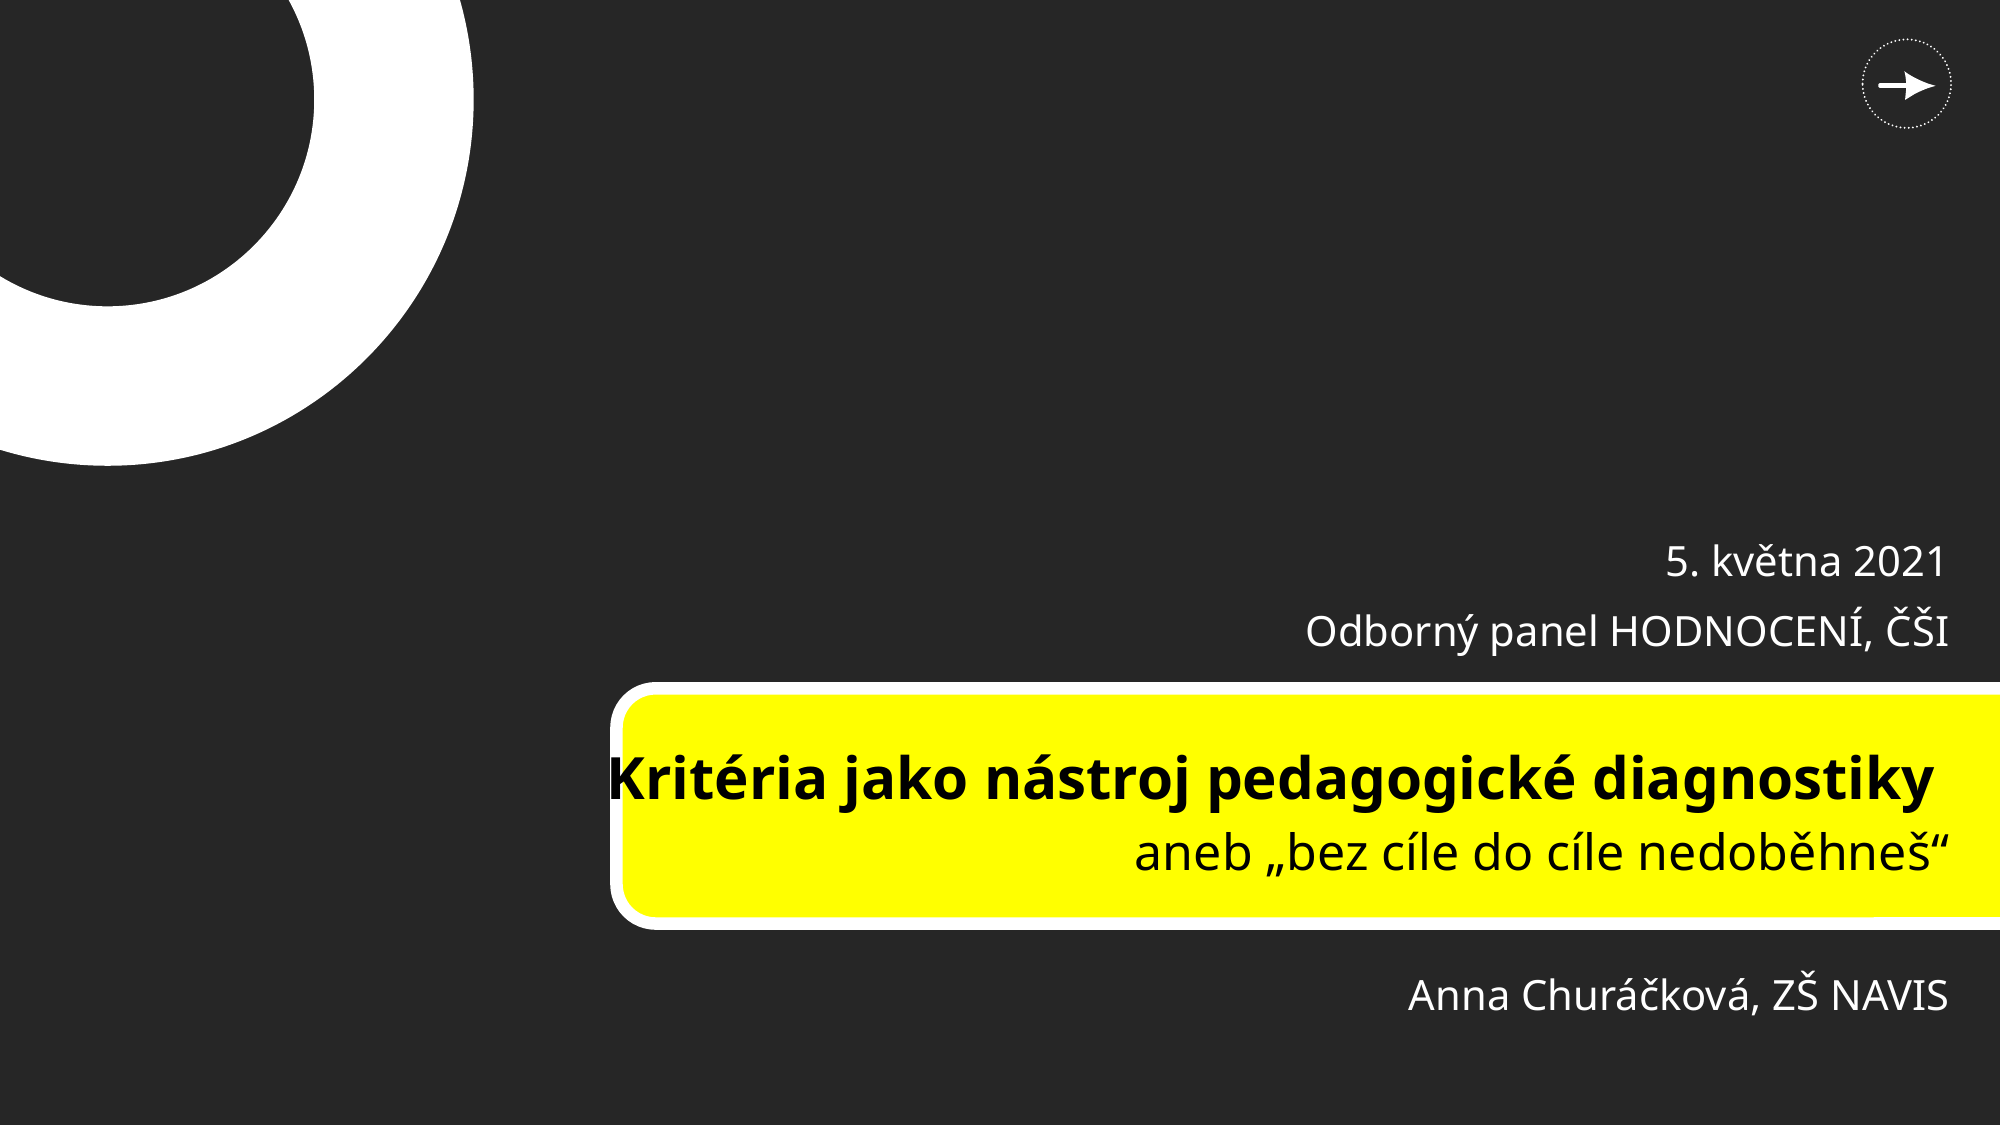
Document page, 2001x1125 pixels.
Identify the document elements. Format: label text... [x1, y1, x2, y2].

text_box Anna Churáčková, ZŠ NAVIS [959, 953, 1965, 1026]
text_box [0, 0, 475, 467]
text_box Kritéria jako nástroj pedagogické diagnostiky aneb „bez cíle do cíle nedoběhneš“ [502, 723, 1965, 888]
text_box 5. května 2021 Odborný panel HODNOCENÍ, ČŠI [959, 519, 1965, 662]
picture [1878, 70, 1936, 100]
text_box [1861, 38, 1953, 129]
text_box [615, 687, 2000, 925]
